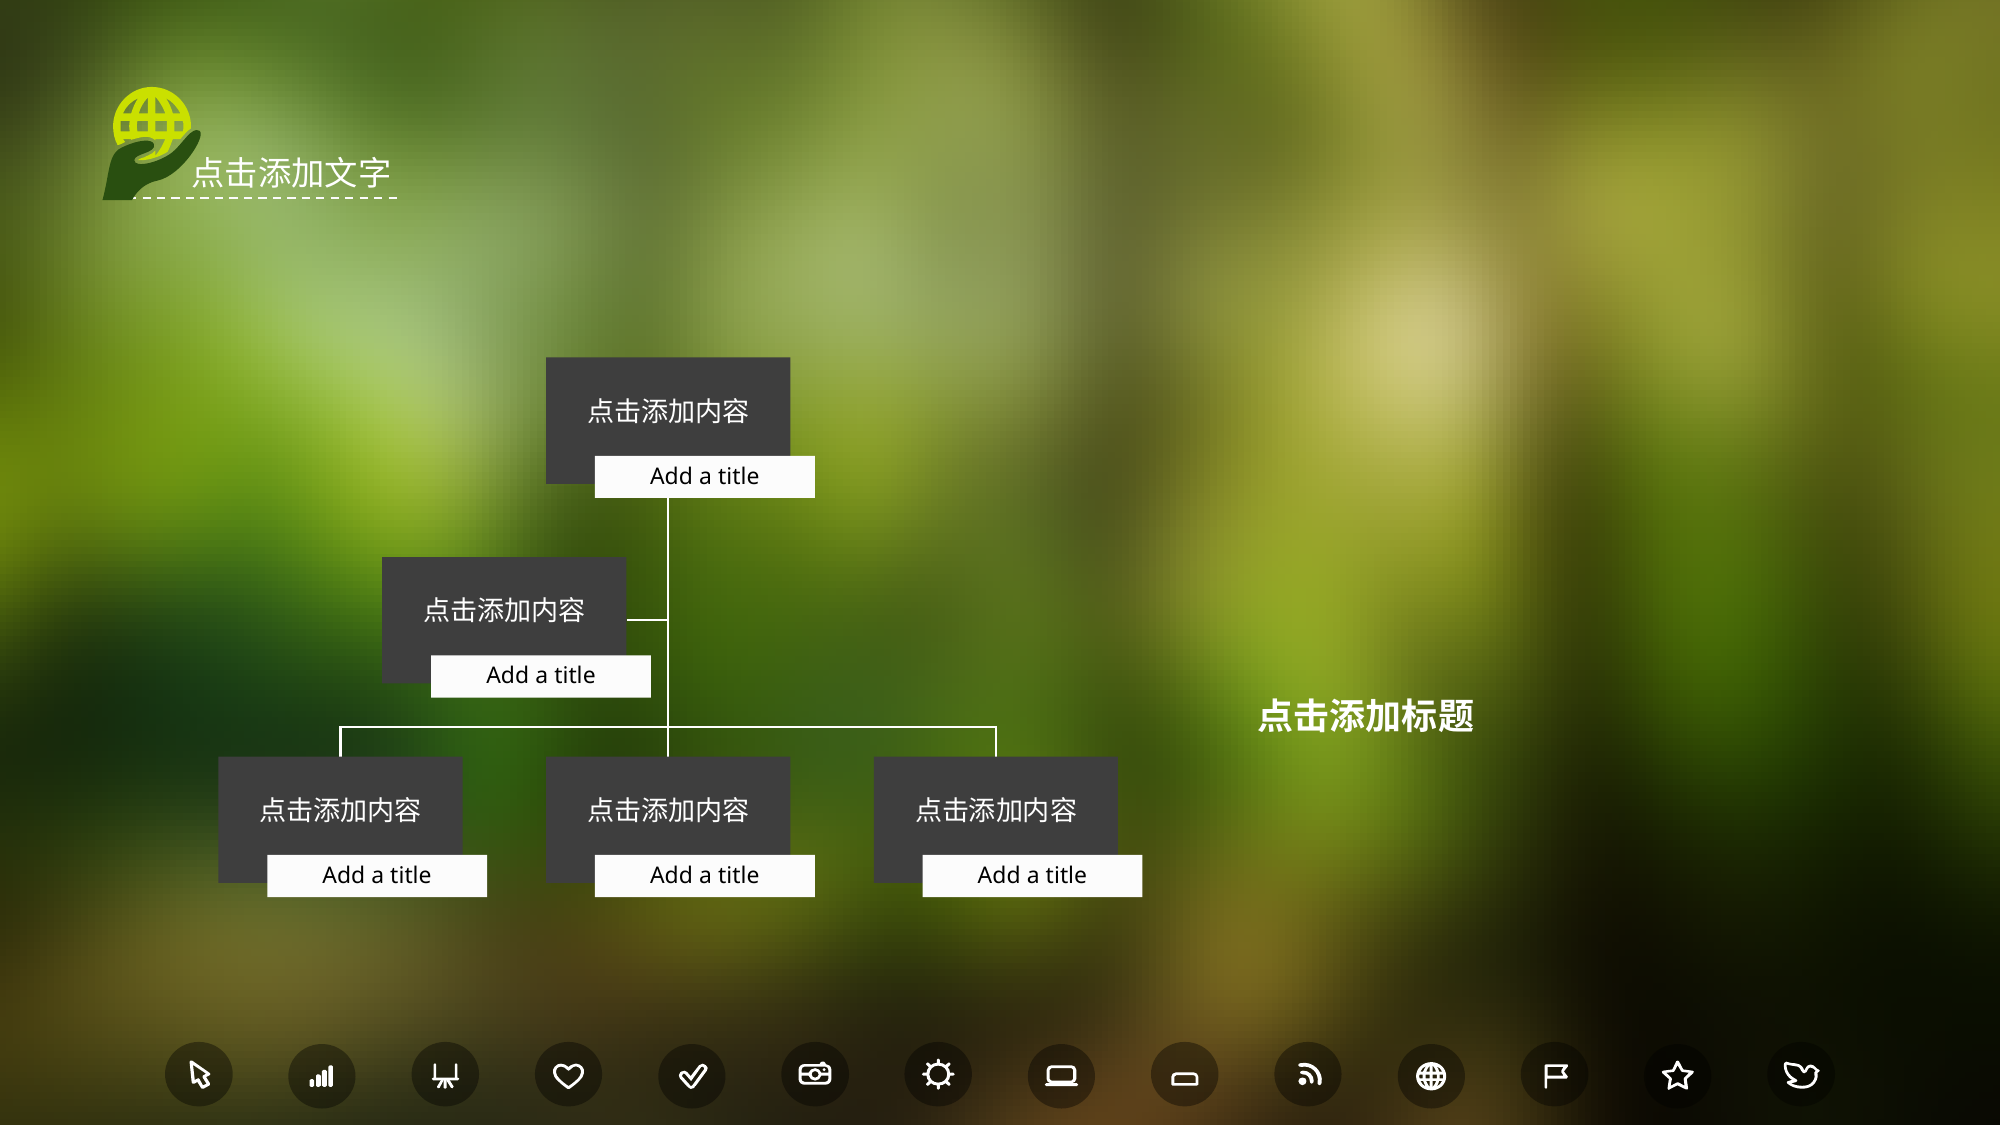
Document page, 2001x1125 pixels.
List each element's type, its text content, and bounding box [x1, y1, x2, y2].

text_box 点击添加标题 [1242, 664, 1514, 744]
text_box 点击添加文字 [202, 144, 435, 199]
picture [0, 0, 2000, 1125]
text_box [209, 313, 1152, 942]
